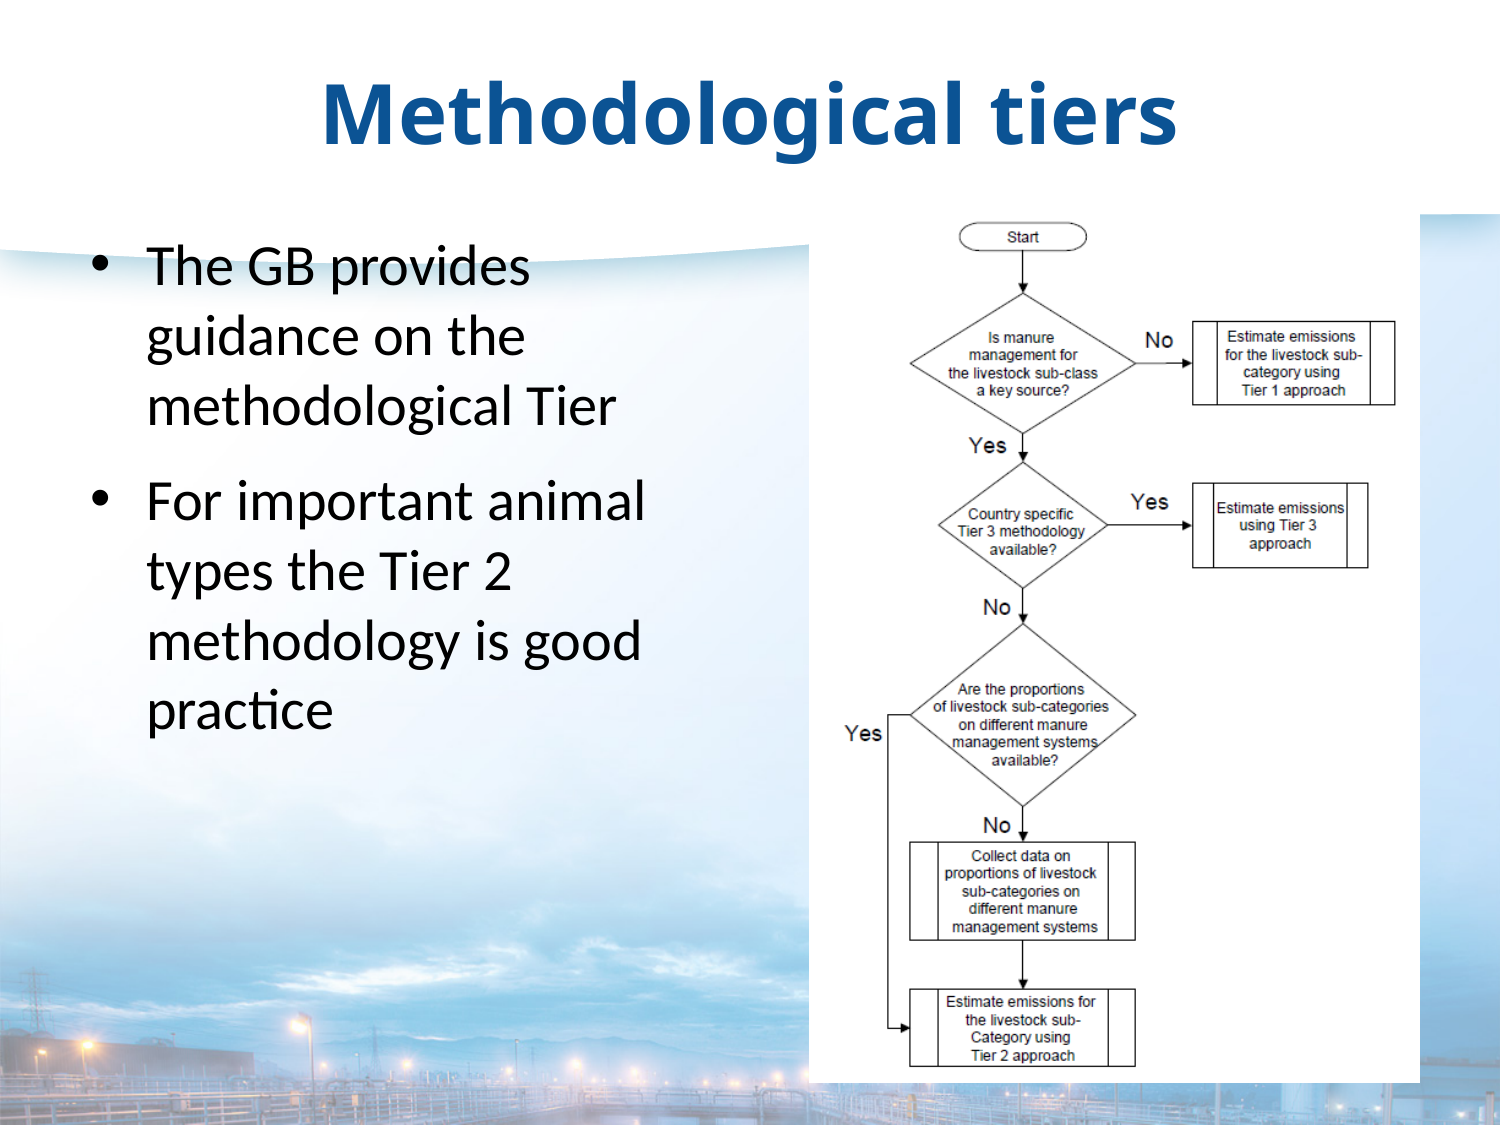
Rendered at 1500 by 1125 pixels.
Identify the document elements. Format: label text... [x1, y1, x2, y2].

list The GB provides guidance on the methodological Tier For important animal types the Tier 2 methodology is good practice [75, 219, 691, 1047]
picture [0, 195, 1500, 1125]
title Methodological tiers [75, 45, 1425, 197]
